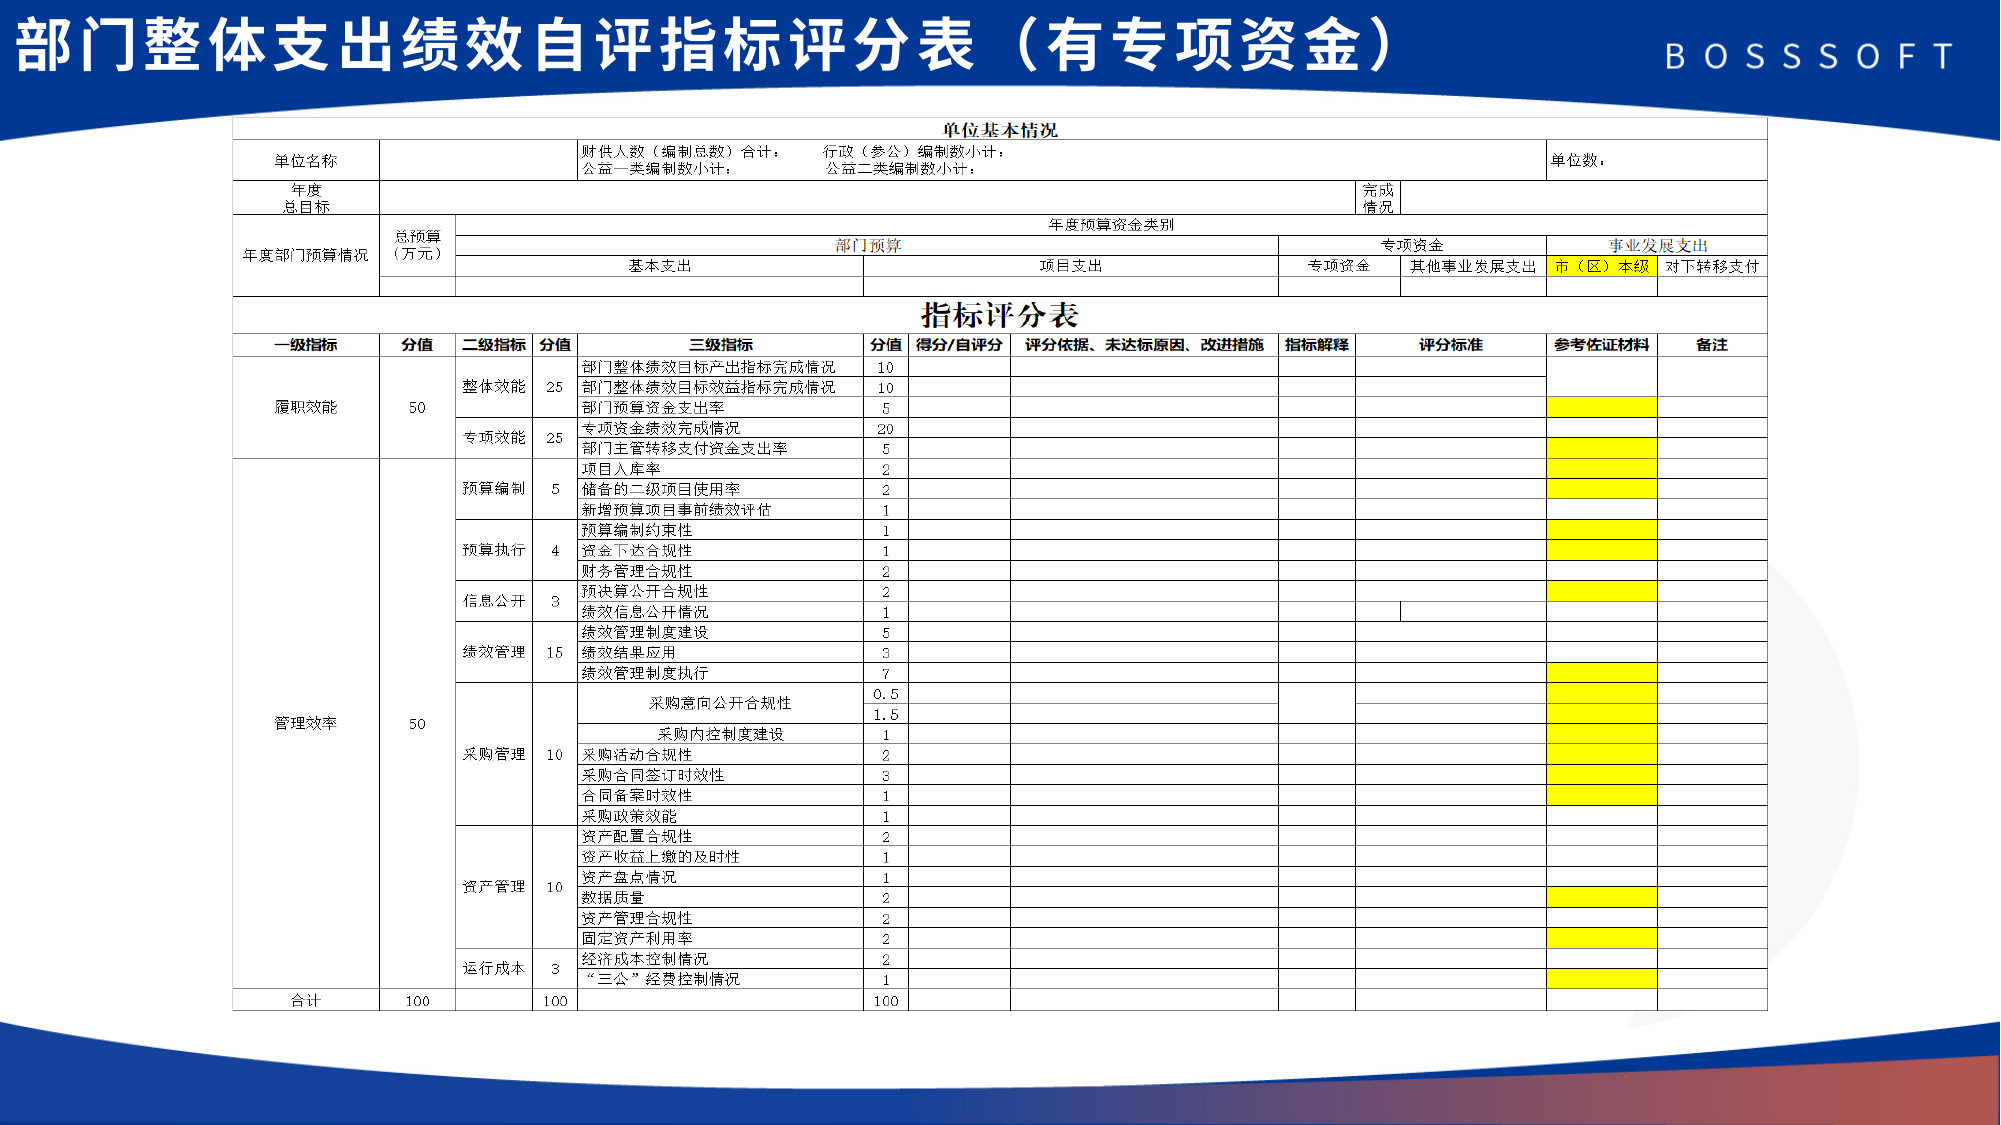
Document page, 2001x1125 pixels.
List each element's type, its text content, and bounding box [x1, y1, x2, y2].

title 部门整体支出绩效自评指标评分表（有专项资金） [0, 0, 1552, 118]
picture [0, 0, 2001, 1125]
